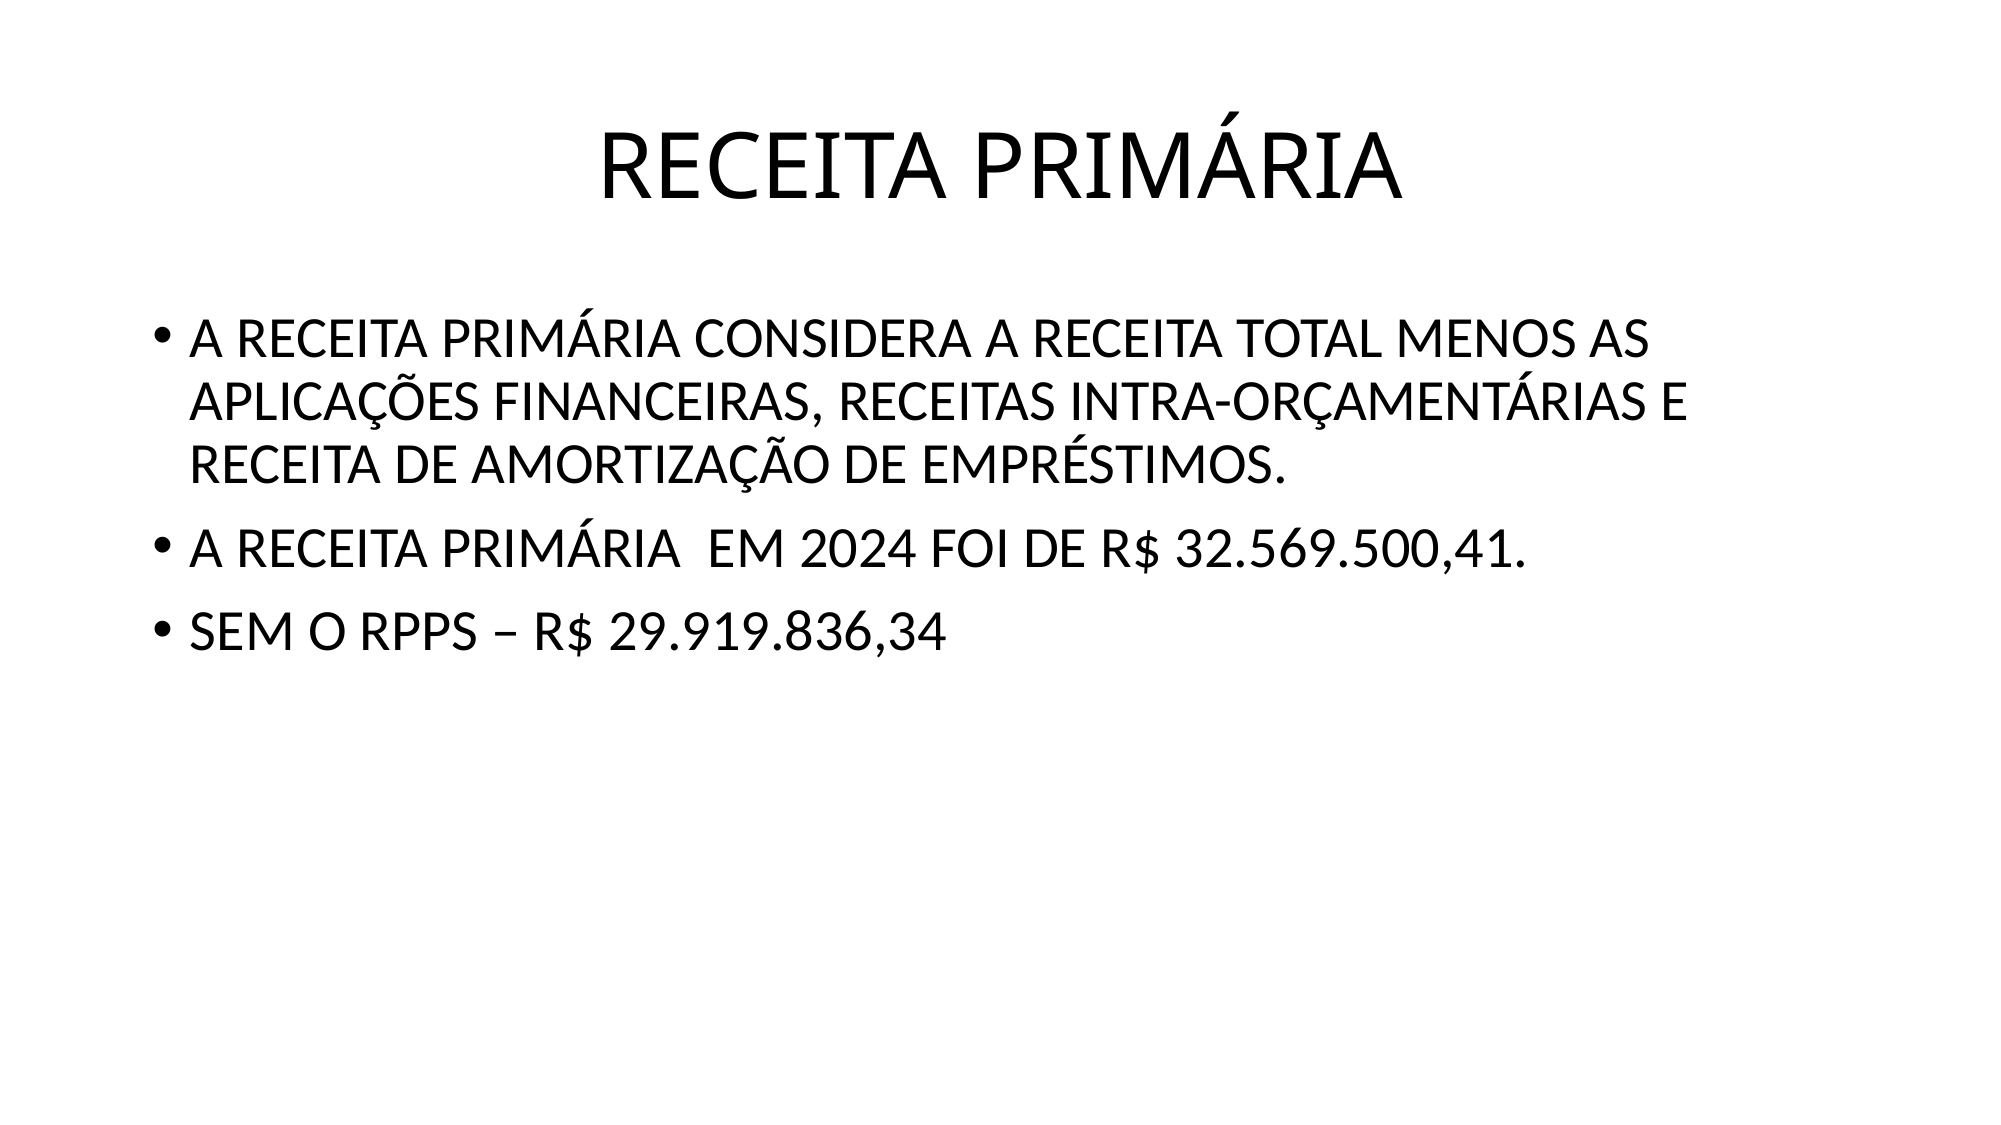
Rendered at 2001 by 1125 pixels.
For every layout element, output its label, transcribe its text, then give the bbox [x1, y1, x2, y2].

list A RECEITA PRIMÁRIA CONSIDERA A RECEITA TOTAL MENOS AS APLICAÇÕES FINANCEIRAS, RECEITAS INTRA-ORÇAMENTÁRIAS E RECEITA DE AMORTIZAÇÃO DE EMPRÉSTIMOS. A RECEITA PRIMÁRIA EM 2024 FOI DE R$ 32.569.500,41. SEM O RPPS – R$ 29.919.836,34 [137, 299, 1863, 950]
title RECEITA PRIMÁRIA [137, 59, 1863, 278]
